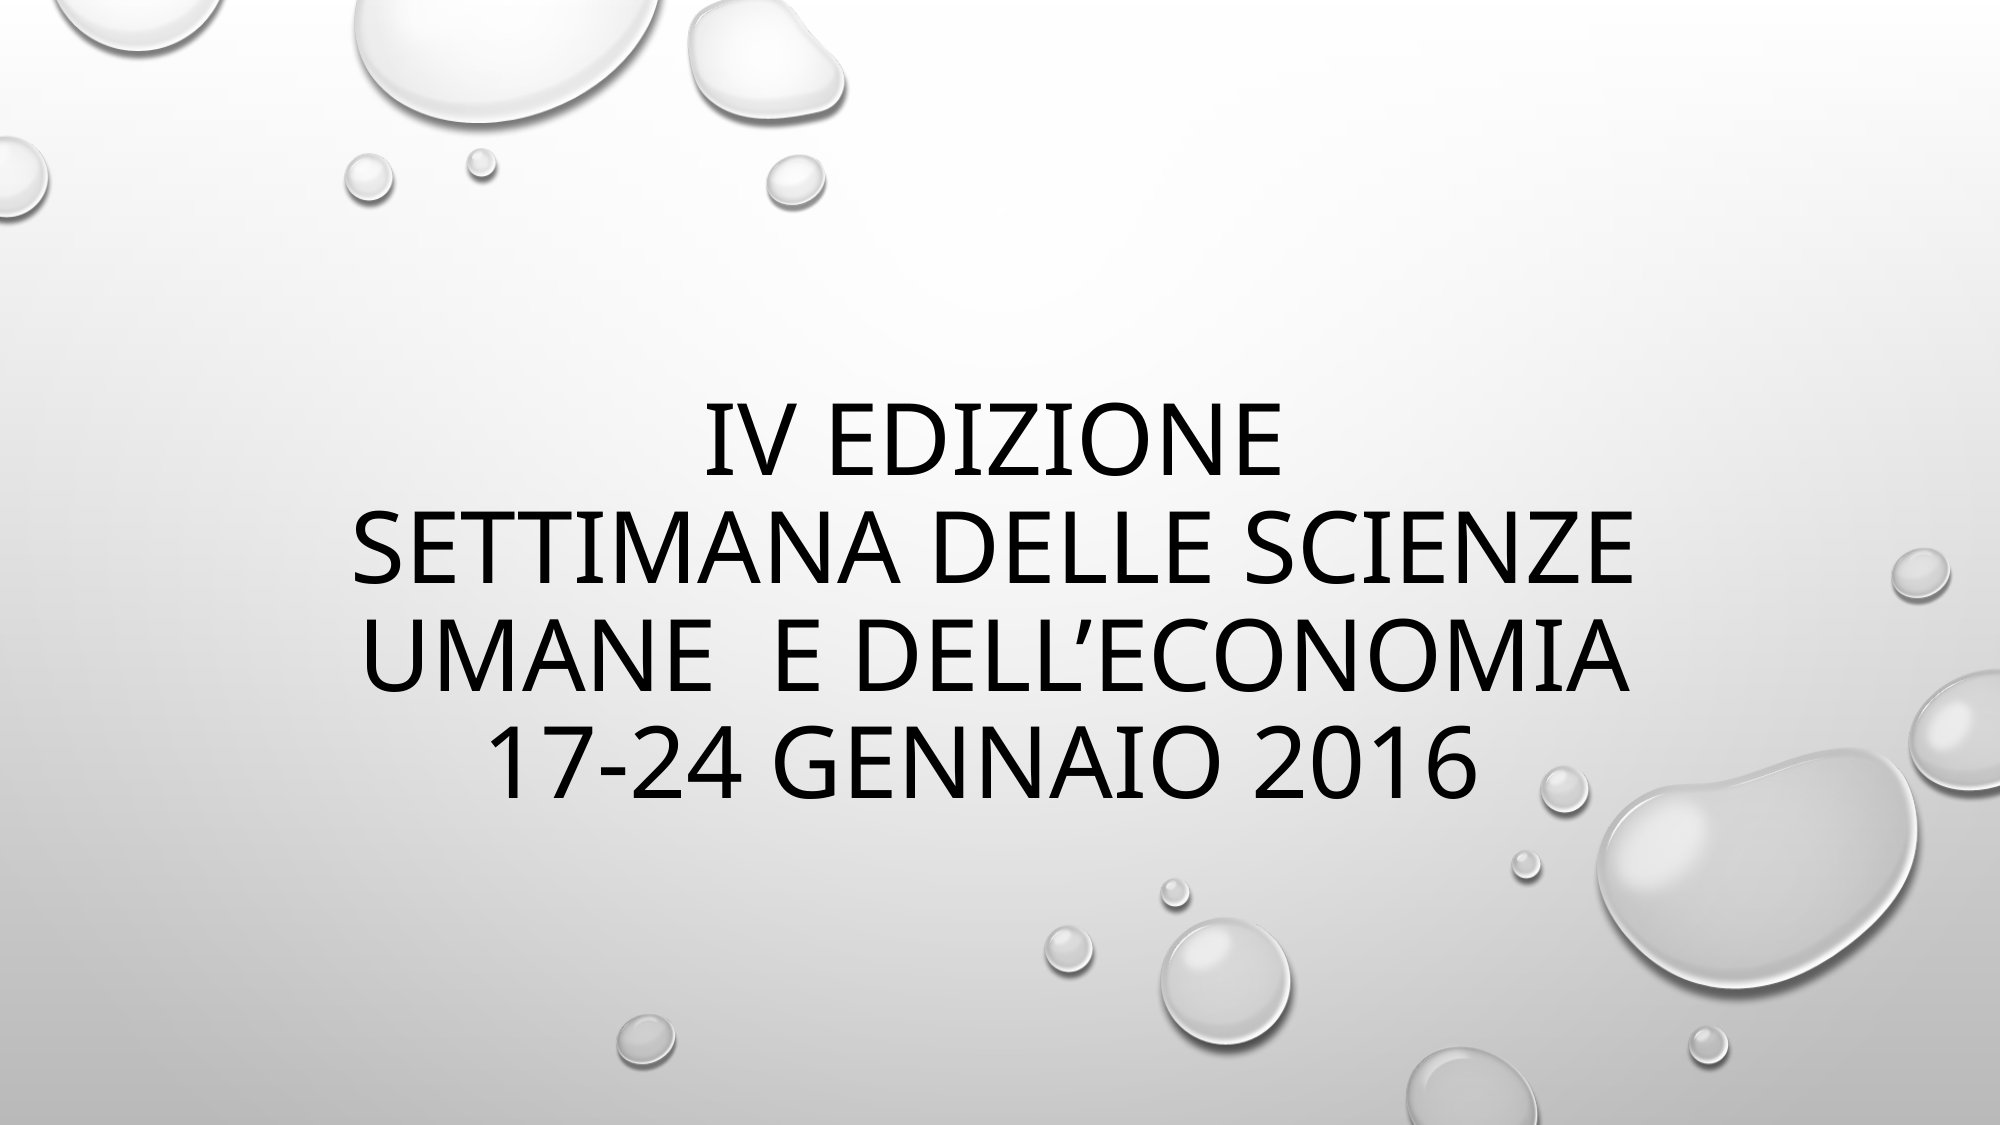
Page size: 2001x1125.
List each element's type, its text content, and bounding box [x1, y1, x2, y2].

title IV EDIZIONE SETTIMANA DELLE SCIENZE UMANE E DELL’ECONOMIA 17-24 gennaio 2016 [177, 213, 1813, 829]
picture [0, 0, 2000, 1125]
